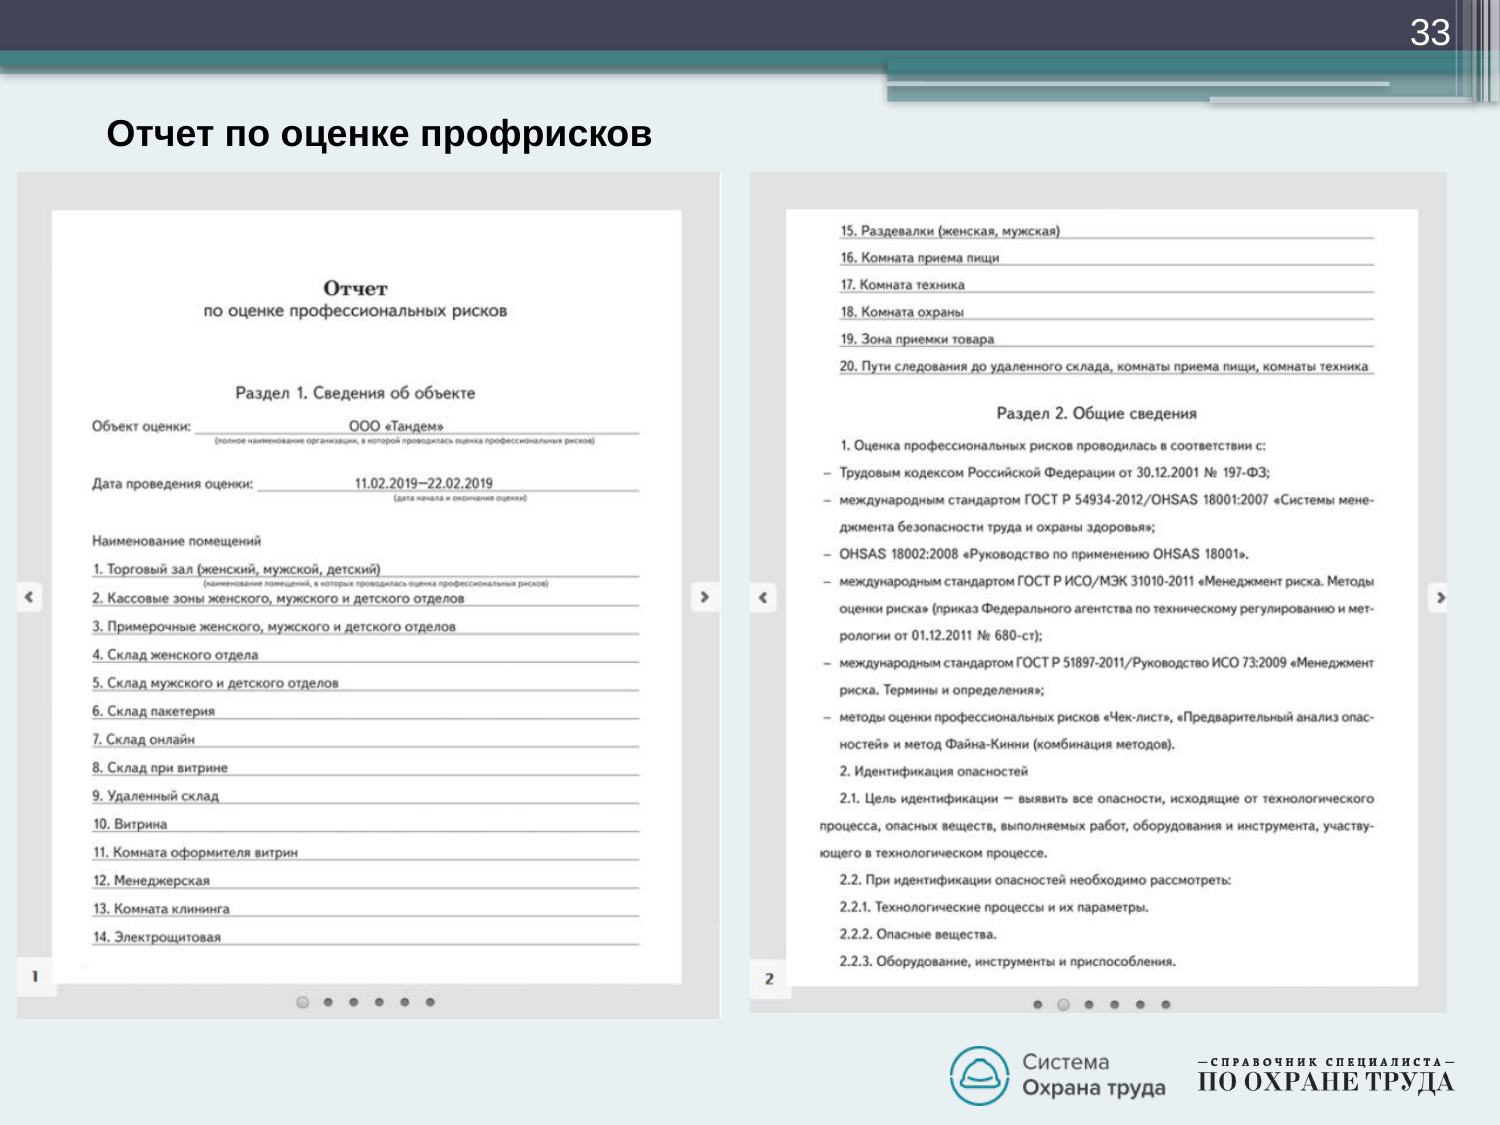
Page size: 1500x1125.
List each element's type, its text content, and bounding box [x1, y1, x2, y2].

picture [17, 172, 721, 1019]
slide_number 33 [1341, 0, 1466, 61]
text_box Отчет по оценке профрисков [91, 101, 668, 162]
picture [950, 1046, 1166, 1107]
picture [1198, 1058, 1456, 1097]
picture [749, 172, 1447, 1013]
